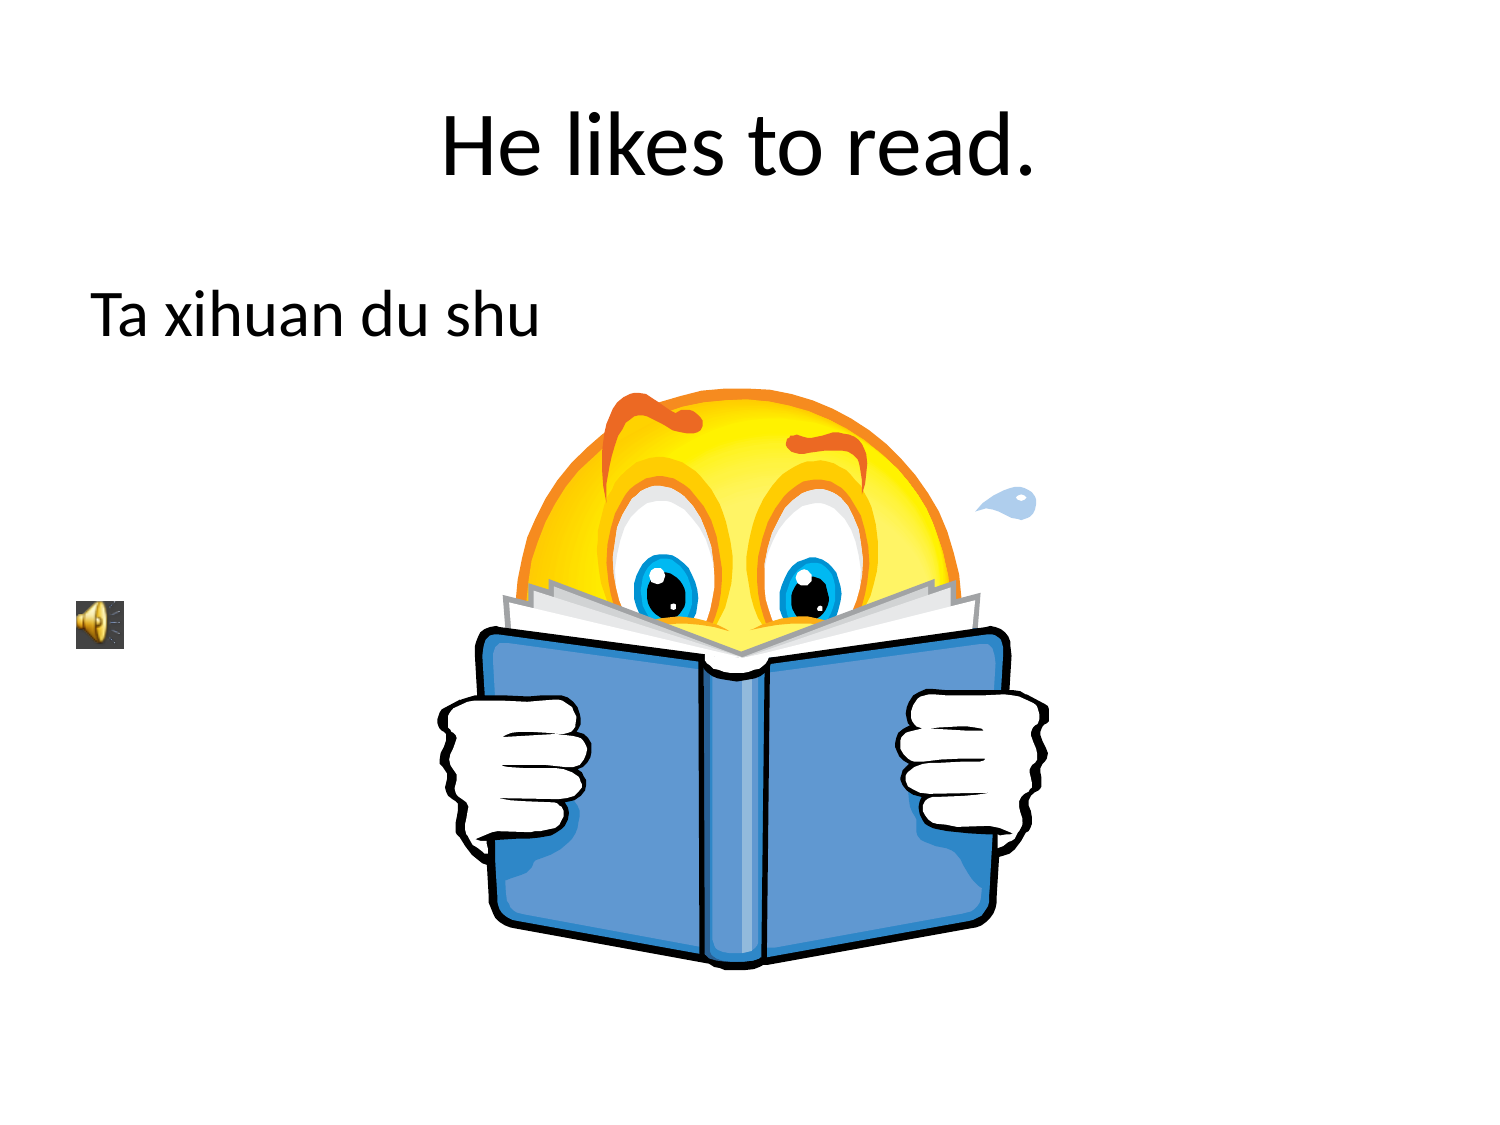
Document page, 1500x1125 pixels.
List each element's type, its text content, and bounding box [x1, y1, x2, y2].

title He likes to read. [75, 45, 1425, 233]
picture [74, 599, 126, 651]
picture [437, 387, 1050, 971]
list Ta xihuan du shu [75, 262, 1425, 1005]
